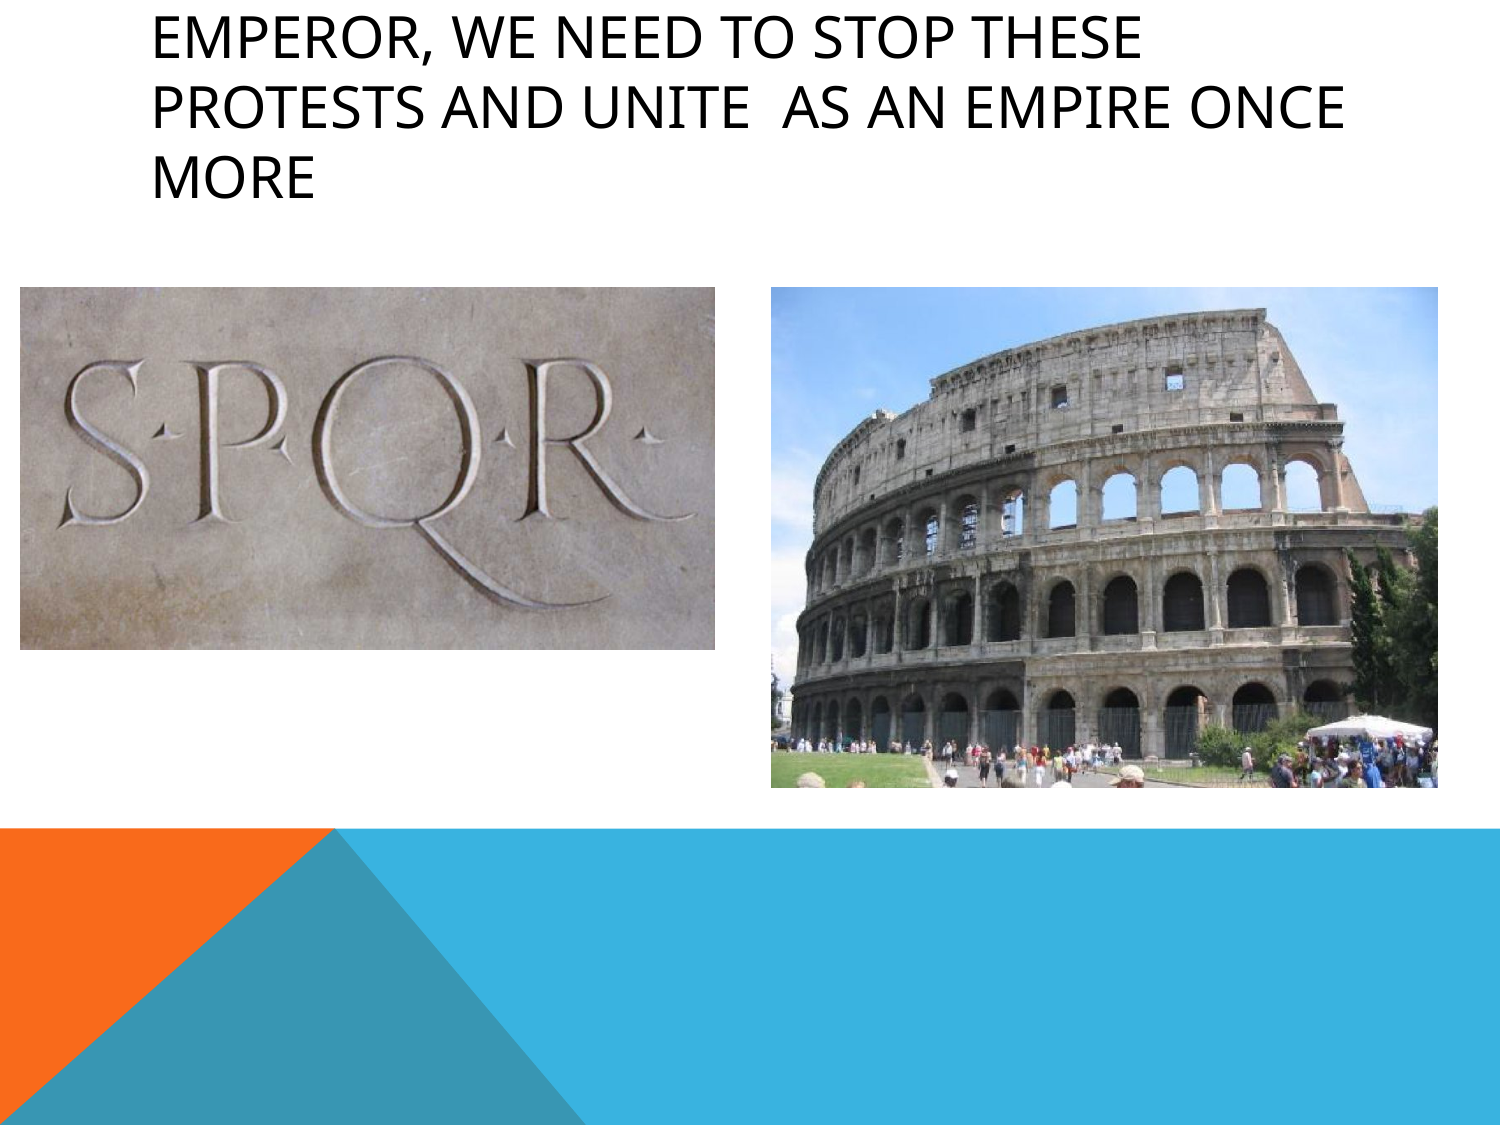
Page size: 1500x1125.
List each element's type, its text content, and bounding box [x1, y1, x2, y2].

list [19, 287, 715, 651]
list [770, 287, 1438, 788]
title Emperor, we need to stop these protests and unite as an empire once more [135, 60, 1369, 150]
